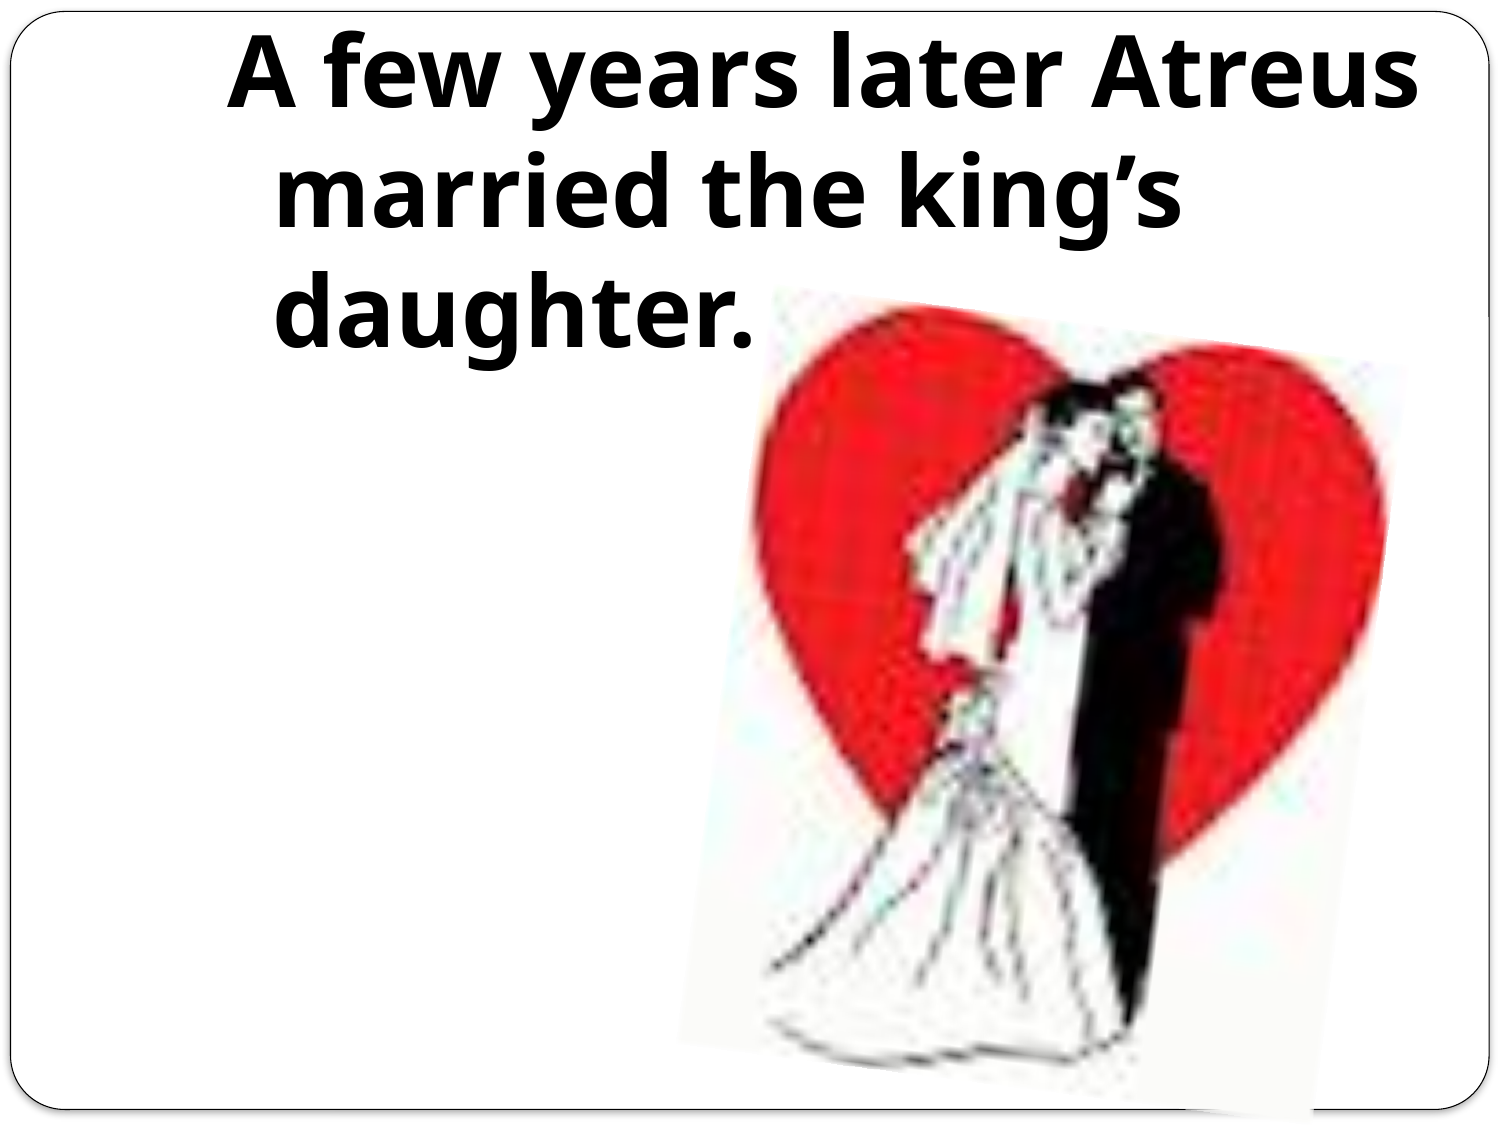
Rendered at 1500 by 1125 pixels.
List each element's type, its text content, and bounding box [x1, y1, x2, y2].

list A few years later Atreus married the king’s daughter. [212, 0, 1500, 743]
picture [681, 289, 1405, 1121]
